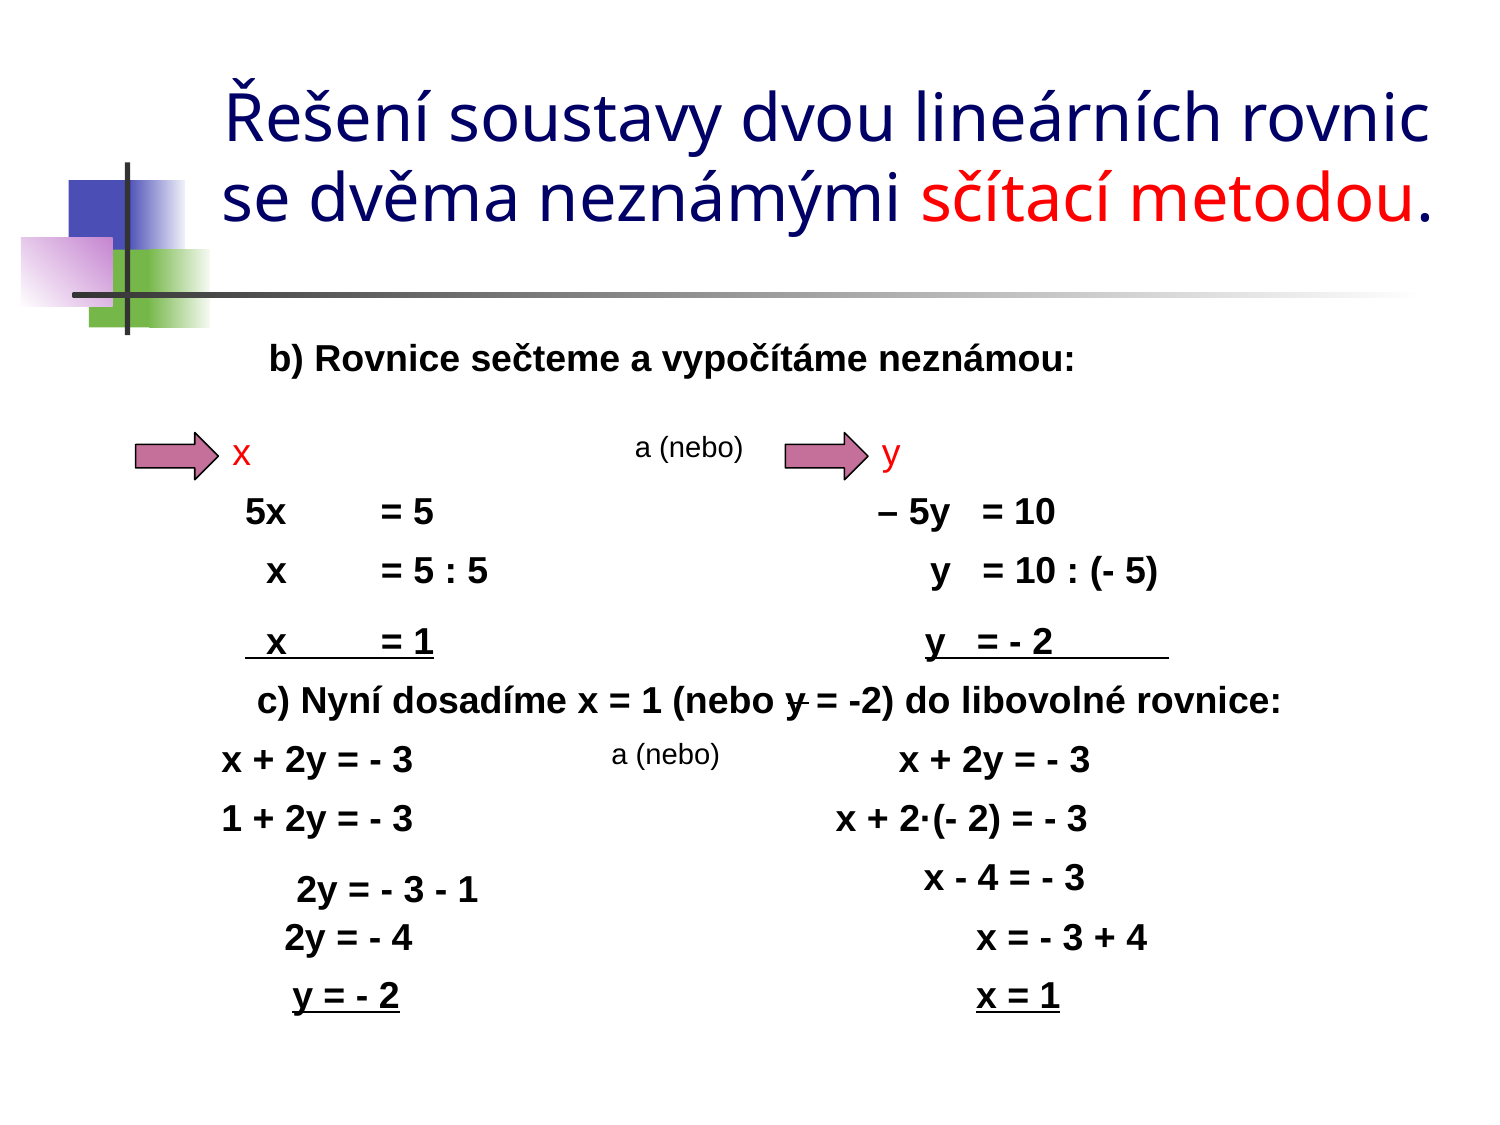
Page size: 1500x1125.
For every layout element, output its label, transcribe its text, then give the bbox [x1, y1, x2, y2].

text_box x + 2·(- 2) = - 3 [820, 786, 1247, 847]
text_box 5x = 5 [230, 479, 561, 538]
text_box y = - 2 [183, 964, 609, 1024]
text_box y = - 2 [773, 609, 1188, 715]
text_box b) Rovnice sečteme a vypočítáme neznámou: [253, 326, 1365, 386]
text_box [135, 432, 219, 480]
text_box x = - 3 + 4 [856, 905, 1282, 964]
title Řešení soustavy dvou lineárních rovnic se dvěma neznámými sčítací metodou. [188, 34, 1468, 276]
text_box a (nebo) [620, 420, 774, 471]
text_box x = 1 [856, 964, 1282, 1024]
text_box y [856, 420, 916, 479]
text_box x + 2y = - 3 [206, 727, 632, 786]
text_box c) Nyní dosadíme x = 1 (nebo y = -2) do libovolné rovnice: [242, 668, 1353, 729]
text_box x - 4 = - 3 [856, 845, 1282, 905]
text_box – 5y = 10 [820, 479, 1317, 538]
text_box x [206, 420, 266, 481]
text_box x = 1 [230, 609, 561, 670]
text_box 2y = - 4 [206, 905, 632, 965]
text_box a (nebo) [596, 727, 750, 778]
text_box [785, 432, 869, 479]
text_box y = 10 : (- 5) [820, 538, 1317, 599]
text_box 1 + 2y = - 3 [206, 786, 632, 847]
text_box x = 5 : 5 [230, 538, 561, 599]
text_box x + 2y = - 3 [820, 727, 1247, 786]
text_box 2y = - 3 - 1 [218, 857, 644, 918]
